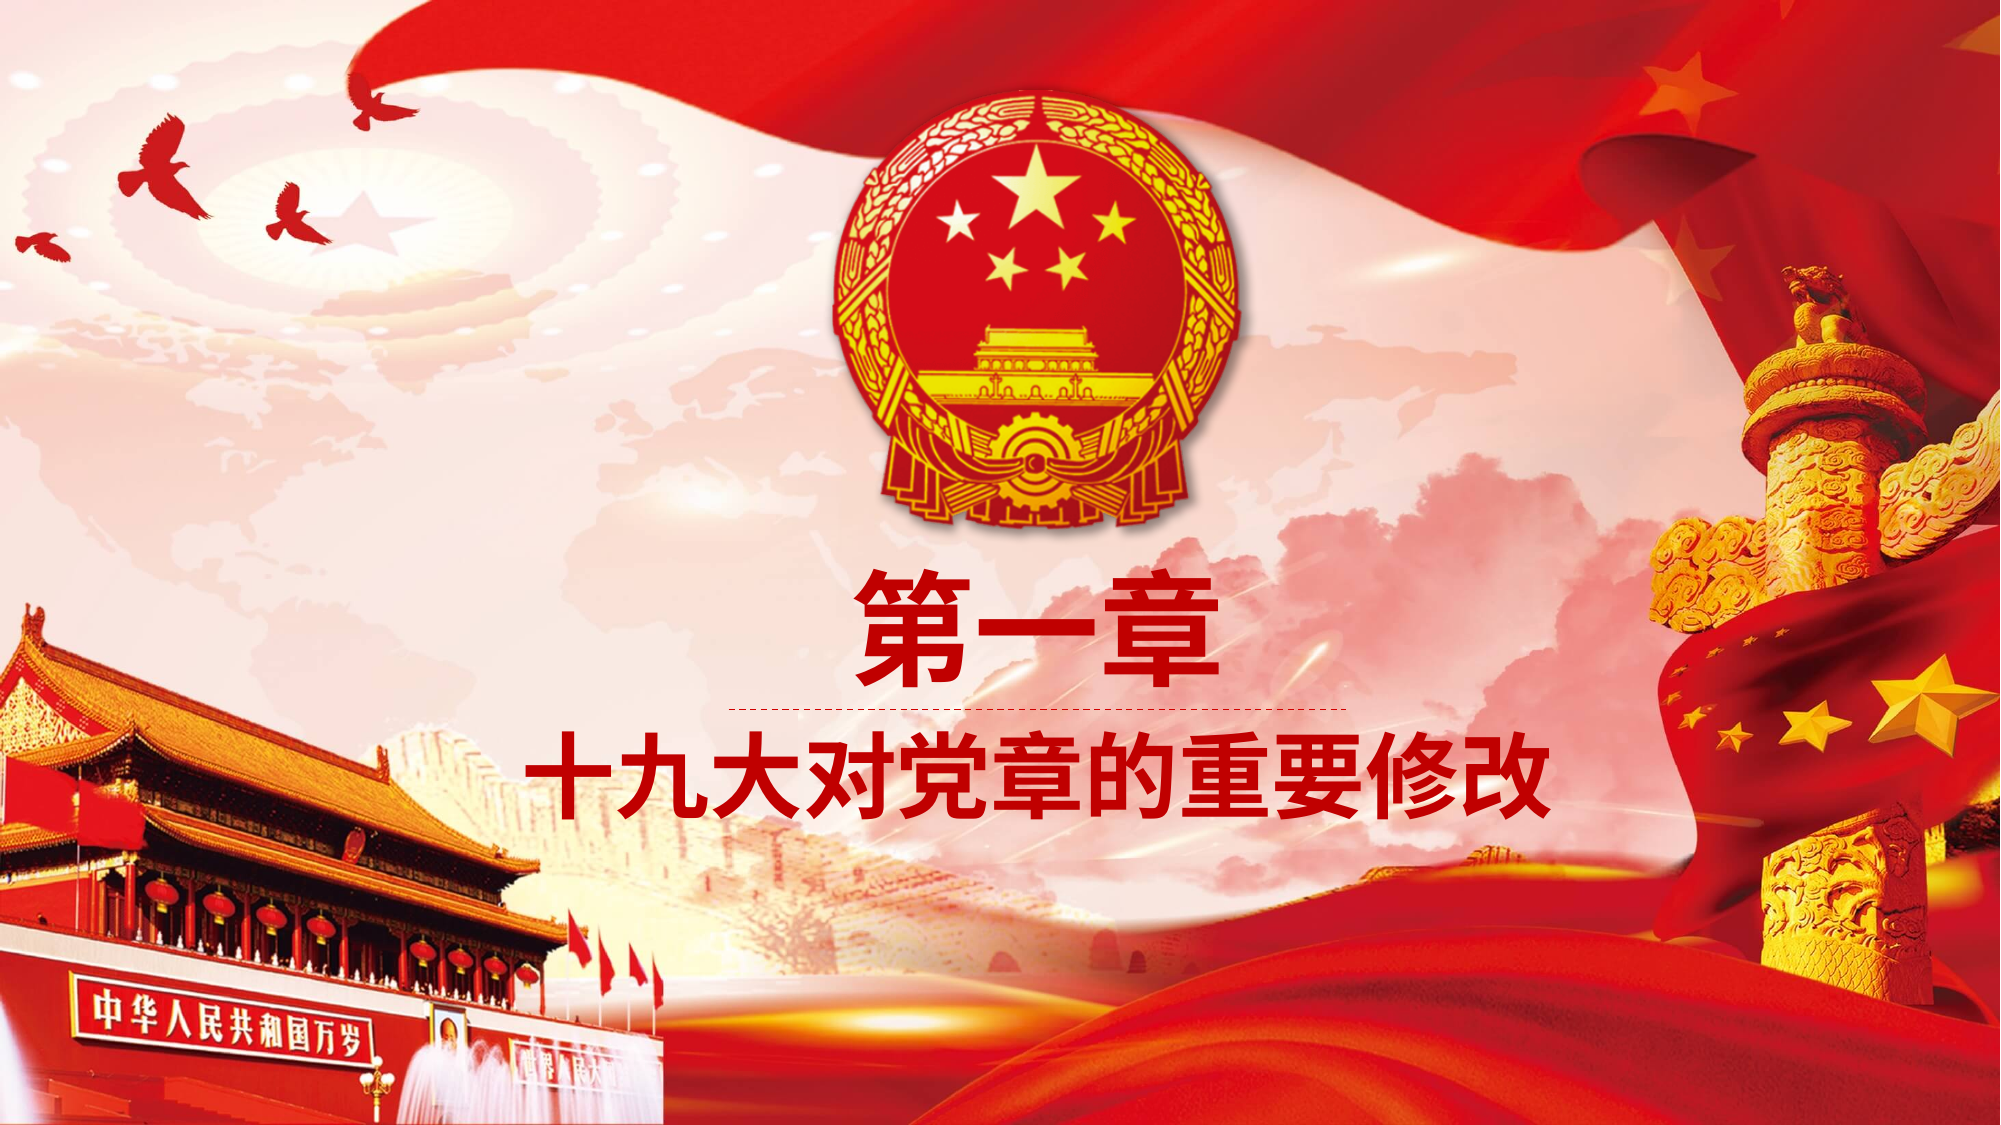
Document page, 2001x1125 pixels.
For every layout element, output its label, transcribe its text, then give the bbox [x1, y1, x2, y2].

text_box 第一章 [775, 544, 1299, 709]
picture [0, 0, 2000, 1125]
text_box 十九大对党章的重要修改 [369, 710, 1705, 838]
